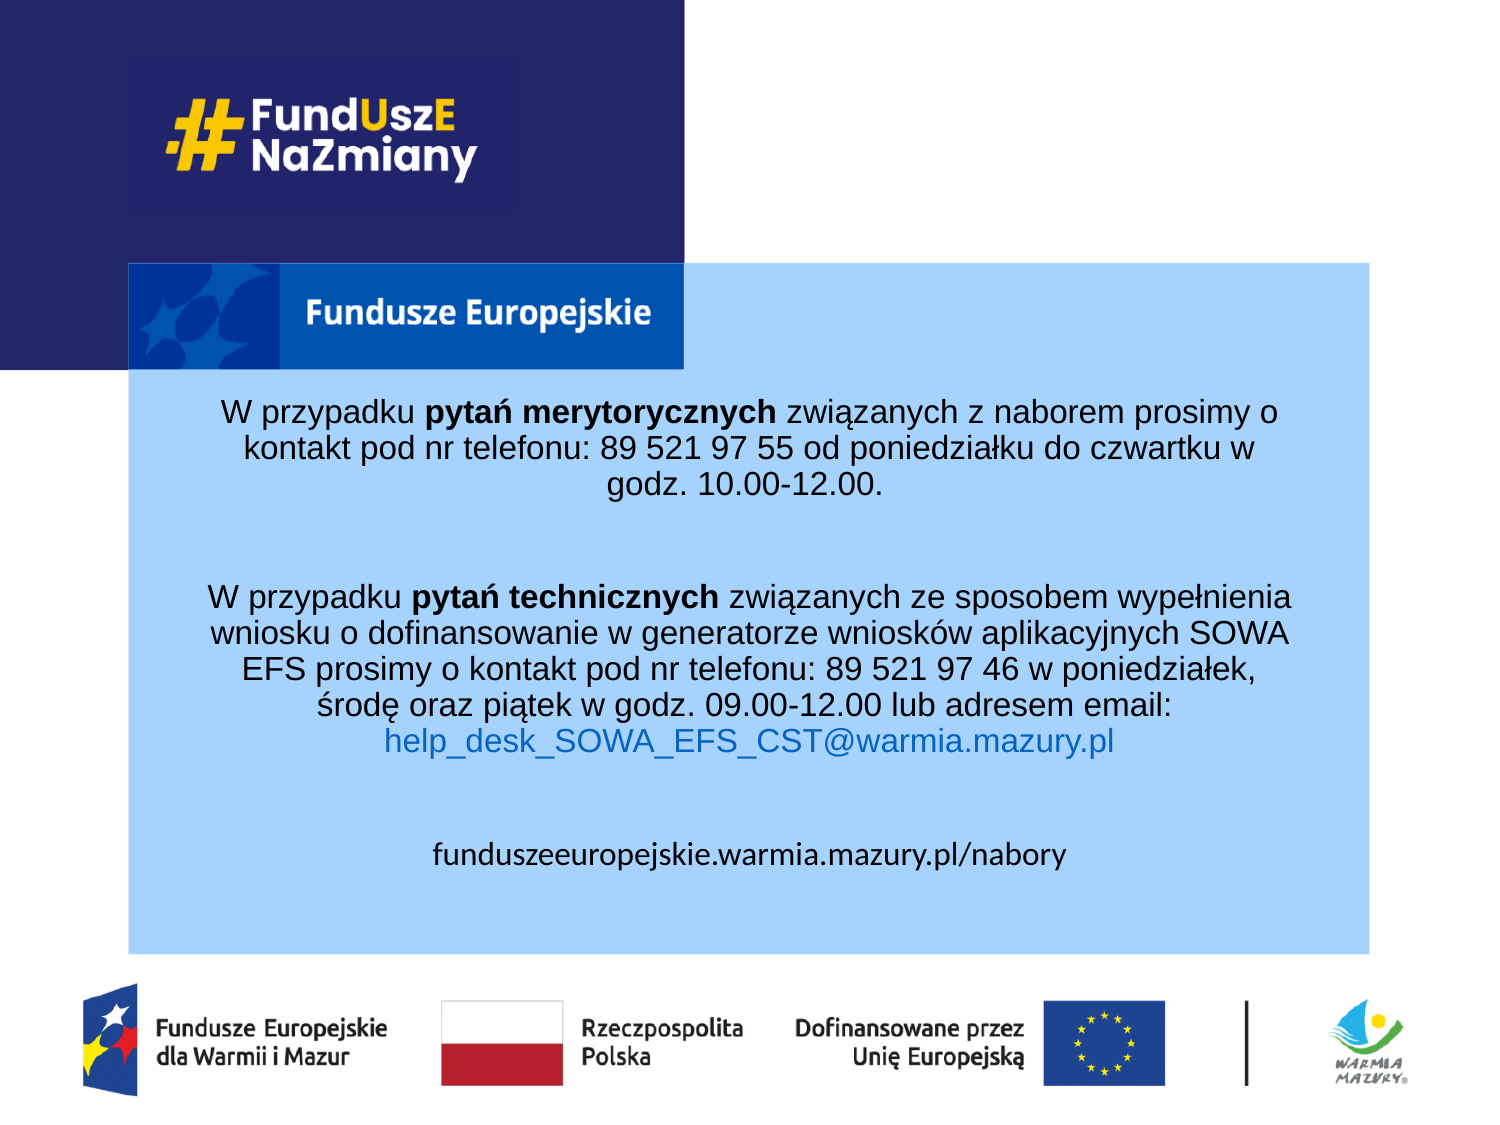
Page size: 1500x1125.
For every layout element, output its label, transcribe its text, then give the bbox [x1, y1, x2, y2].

picture [0, 0, 1499, 1125]
subtitle W przypadku pytań merytorycznych związanych z naborem prosimy o kontakt pod nr telefonu: 89 521 97 55 od poniedziałku do czwartku w godz. 10.00-12.00. W przypadku pytań technicznych związanych ze sposobem wypełnienia wniosku o dofinansowanie w generatorze wniosków aplikacyjnych SOWA EFS prosimy o kontakt pod nr telefonu: 89 521 97 46 w poniedziałek, środę oraz piątek w godz. 09.00-12.00 lub adresem email: help_desk_SOWA_EFS_CST@warmia.mazury.pl funduszeeuropejskie.warmia.mazury.pl/nabory [187, 387, 1313, 889]
